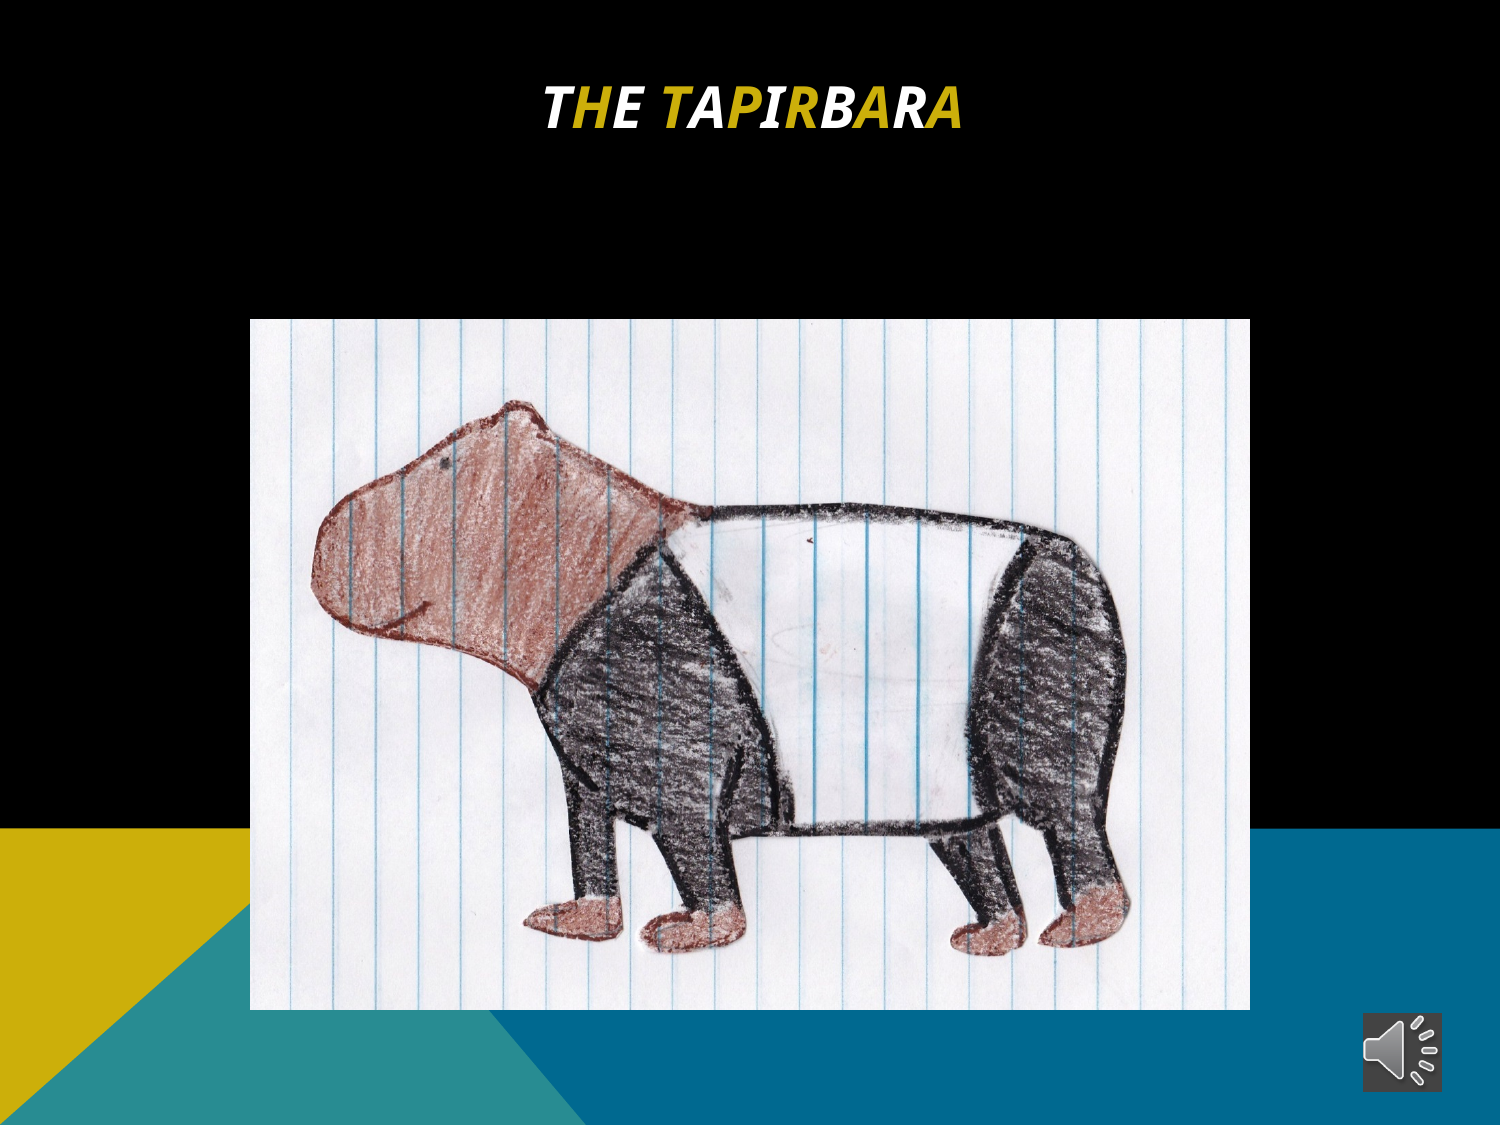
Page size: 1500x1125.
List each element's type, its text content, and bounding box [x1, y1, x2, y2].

list [5, 262, 1343, 1000]
title The tapirbara [135, 60, 1369, 150]
picture [250, 319, 1250, 1011]
picture [1364, 1014, 1441, 1091]
